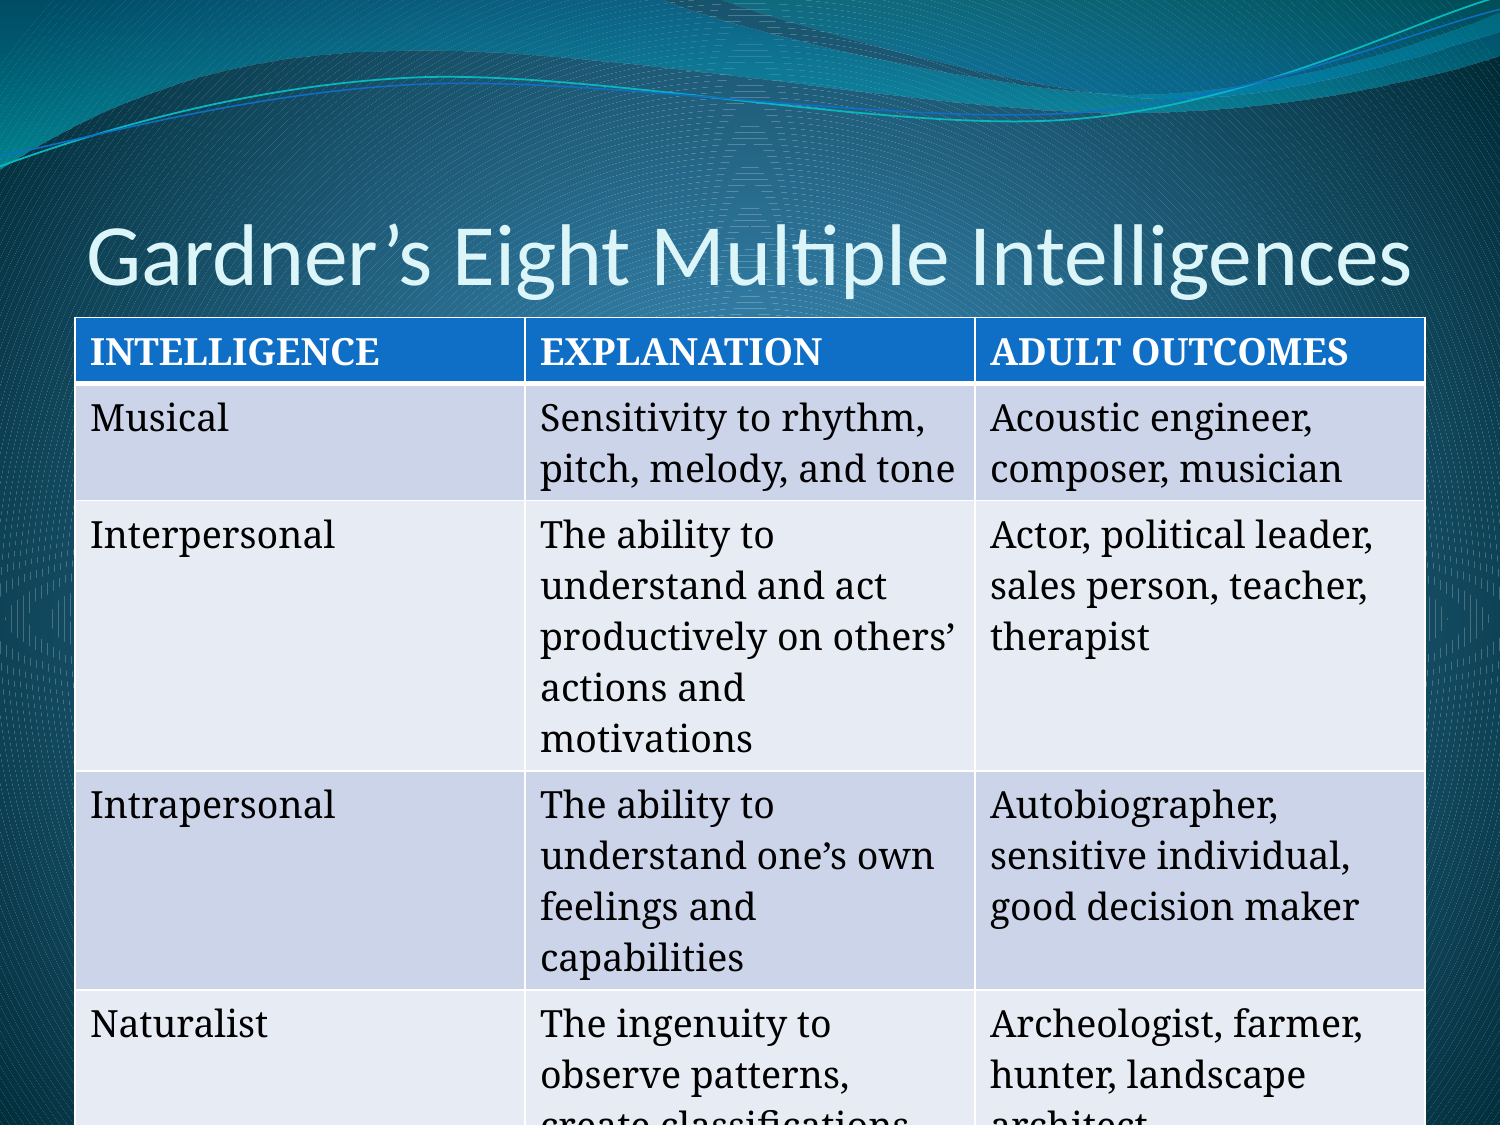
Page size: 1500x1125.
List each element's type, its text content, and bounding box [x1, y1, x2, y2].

table_cell Actor, political leader, sales person, teacher, therapist [976, 501, 1424, 770]
title Gardner’s Eight Multiple Intelligences [75, 115, 1425, 303]
table_header INTELLIGENCE [76, 318, 524, 381]
table_header EXPLANATION [526, 318, 974, 381]
table_cell The ability to understand and act productively on others’ actions and motivations [526, 501, 974, 770]
table_cell Archeologist, farmer, hunter, landscape architect [976, 991, 1424, 1125]
table_cell Acoustic engineer, composer, musician [976, 386, 1424, 500]
table_cell Sensitivity to rhythm, pitch, melody, and tone [526, 386, 974, 500]
table_cell Interpersonal [76, 501, 524, 770]
table_cell The ability to understand one’s own feelings and capabilities [526, 772, 974, 989]
table_cell Intrapersonal [76, 772, 524, 989]
table_cell Naturalist [76, 991, 524, 1125]
table_cell Musical [76, 386, 524, 500]
table_header ADULT OUTCOMES [976, 318, 1424, 381]
table_cell The ingenuity to observe patterns, create classifications, and develop and understand systems [526, 991, 974, 1125]
table_cell Autobiographer, sensitive individual, good decision maker [976, 772, 1424, 989]
